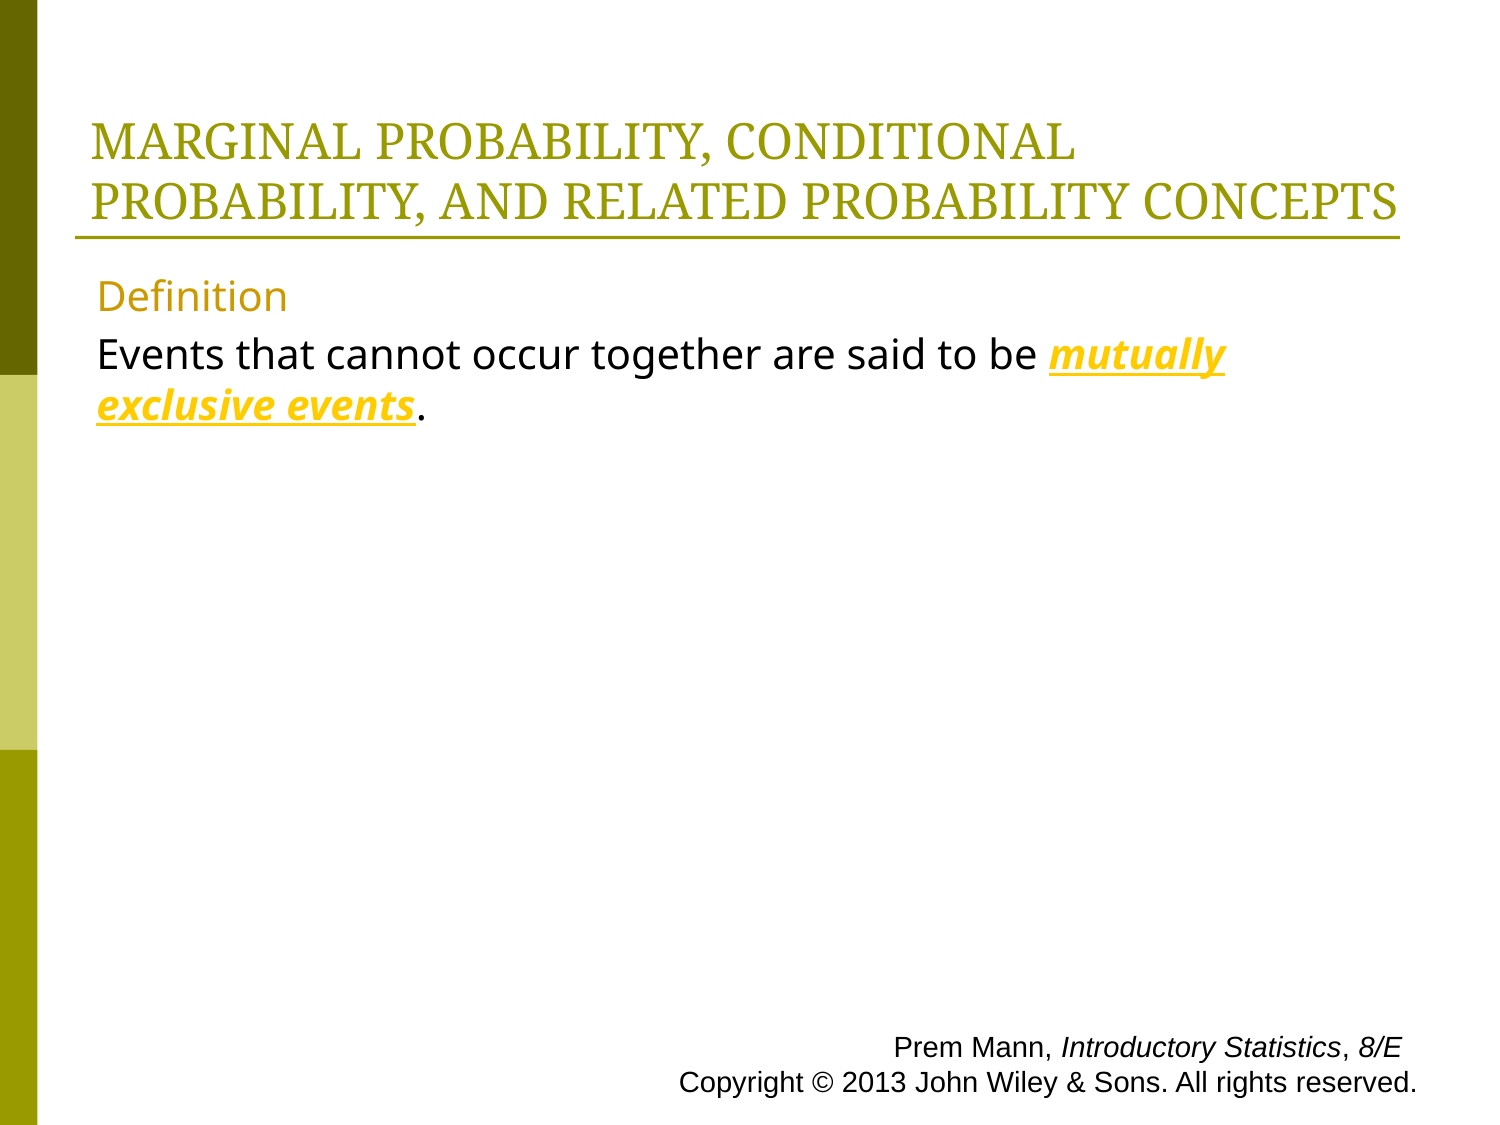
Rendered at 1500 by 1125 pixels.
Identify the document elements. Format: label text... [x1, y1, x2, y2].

text_box MARGINAL PROBABILITY, CONDITIONAL PROBABILITY, AND RELATED PROBABILITY CONCEPTS [74, 49, 1425, 237]
text_box Prem Mann, Introductory Statistics, 8/E Copyright © 2013 John Wiley & Sons. All rights reserved. [664, 1020, 1449, 1106]
list Definition Events that cannot occur together are said to be mutually exclusive events. [24, 262, 1430, 938]
